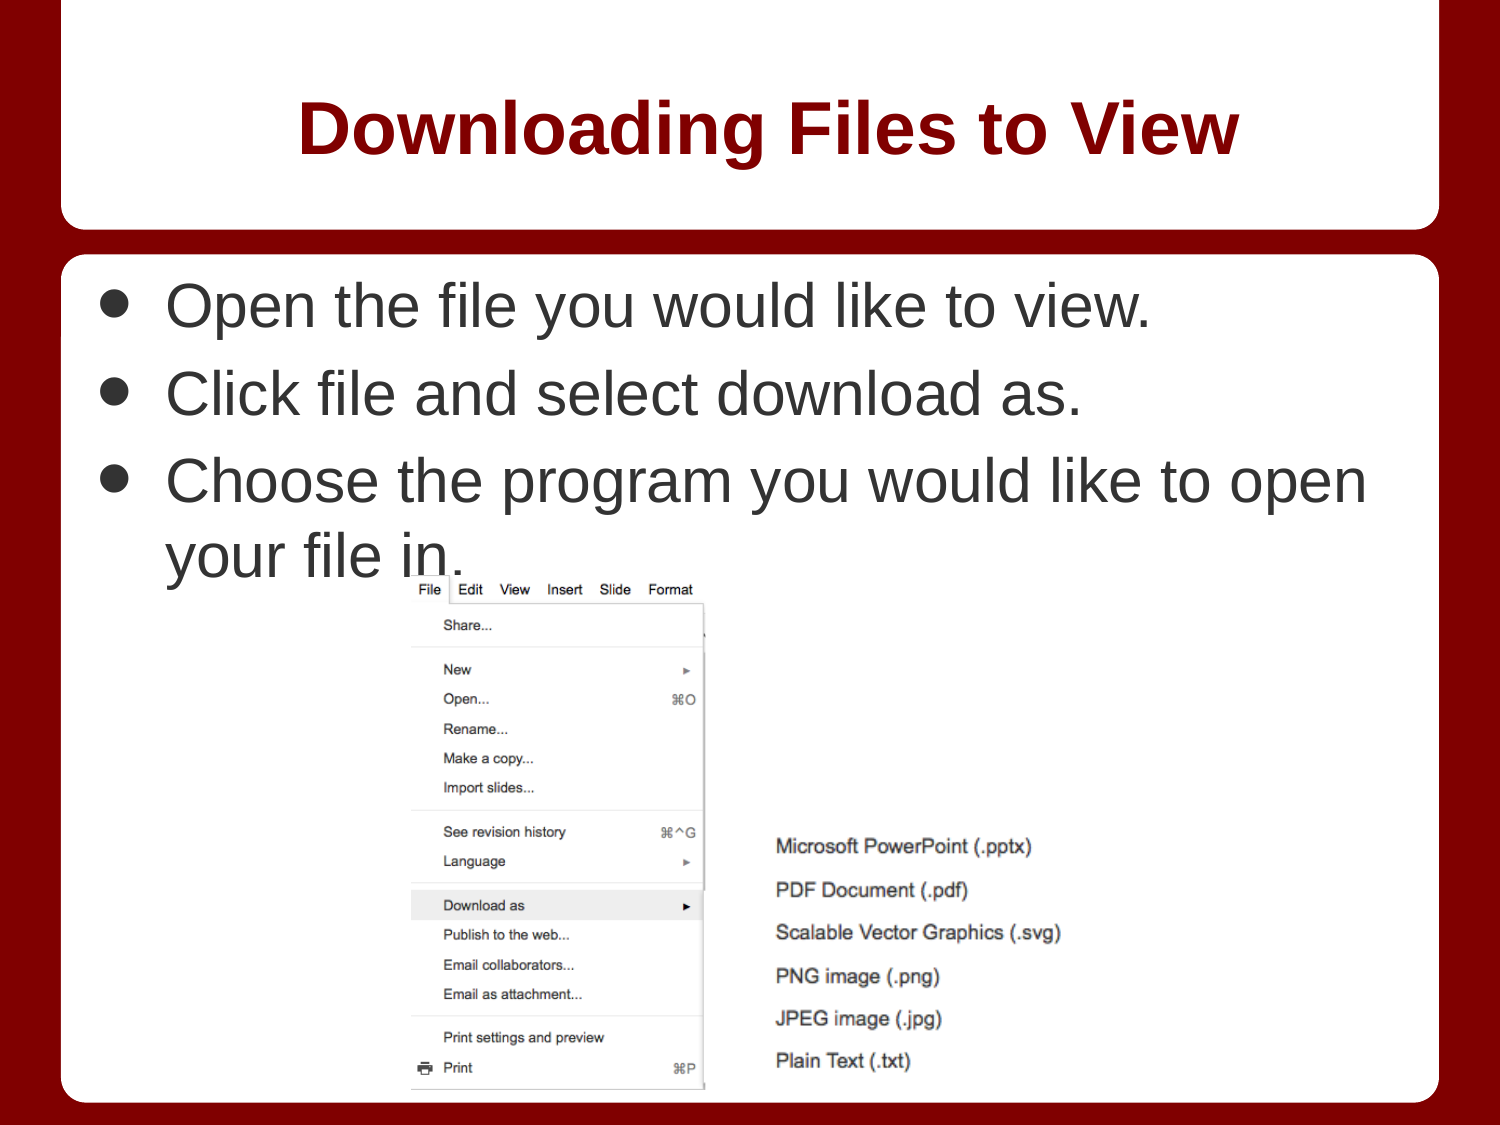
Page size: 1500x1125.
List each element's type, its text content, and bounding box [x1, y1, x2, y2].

text_box [411, 575, 706, 1090]
title Downloading Files to View [75, 15, 1425, 234]
text_box [754, 819, 1111, 1090]
list Open the file you would like to view. Click file and select download as. Choose the program you would like to open your file in. [75, 250, 1425, 919]
